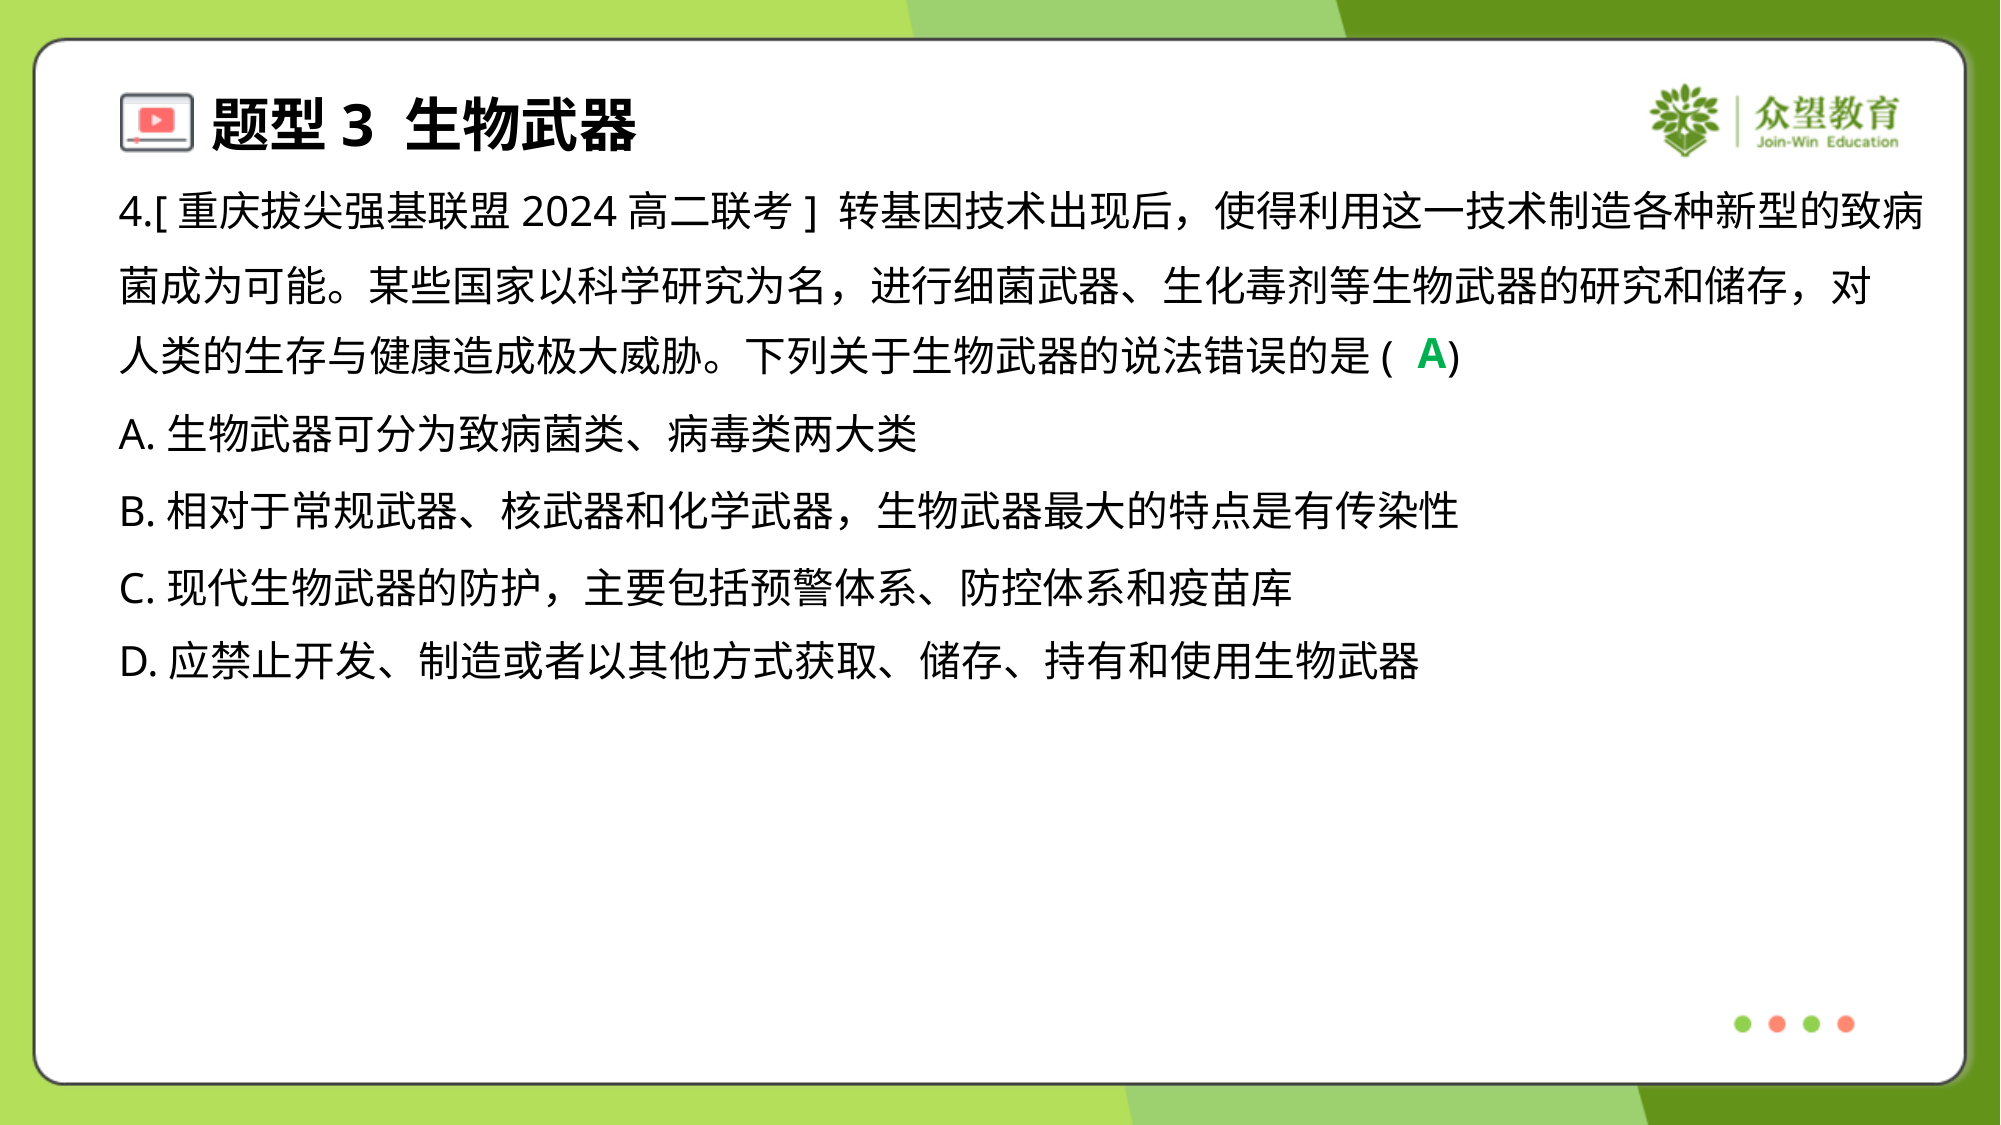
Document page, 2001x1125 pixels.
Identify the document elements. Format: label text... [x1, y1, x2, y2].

text_box A [1401, 306, 1463, 371]
text_box 4.[重庆拔尖强基联盟2024高二联考] 转基因技术出现后，使得利用这一技术制造各种新型的致病 菌成为可能。某些国家以科学研究为名，进行细菌武器、生化毒剂等生物武器的研究和储存，对 人类的生存与健康造成极大威胁。下列关于生物武器的说法错误的是( ) [118, 159, 1883, 373]
picture [0, 0, 2000, 1125]
text_box A.生物武器可分为致病菌类、病毒类两大类 B.相对于常规武器、核武器和化学武器，生物武器最大的特点是有传染性 C.现代生物武器的防护，主要包括预警体系、防控体系和疫苗库 D.应禁止开发、制造或者以其他方式获取、储存、持有和使用生物武器 [118, 382, 1883, 678]
